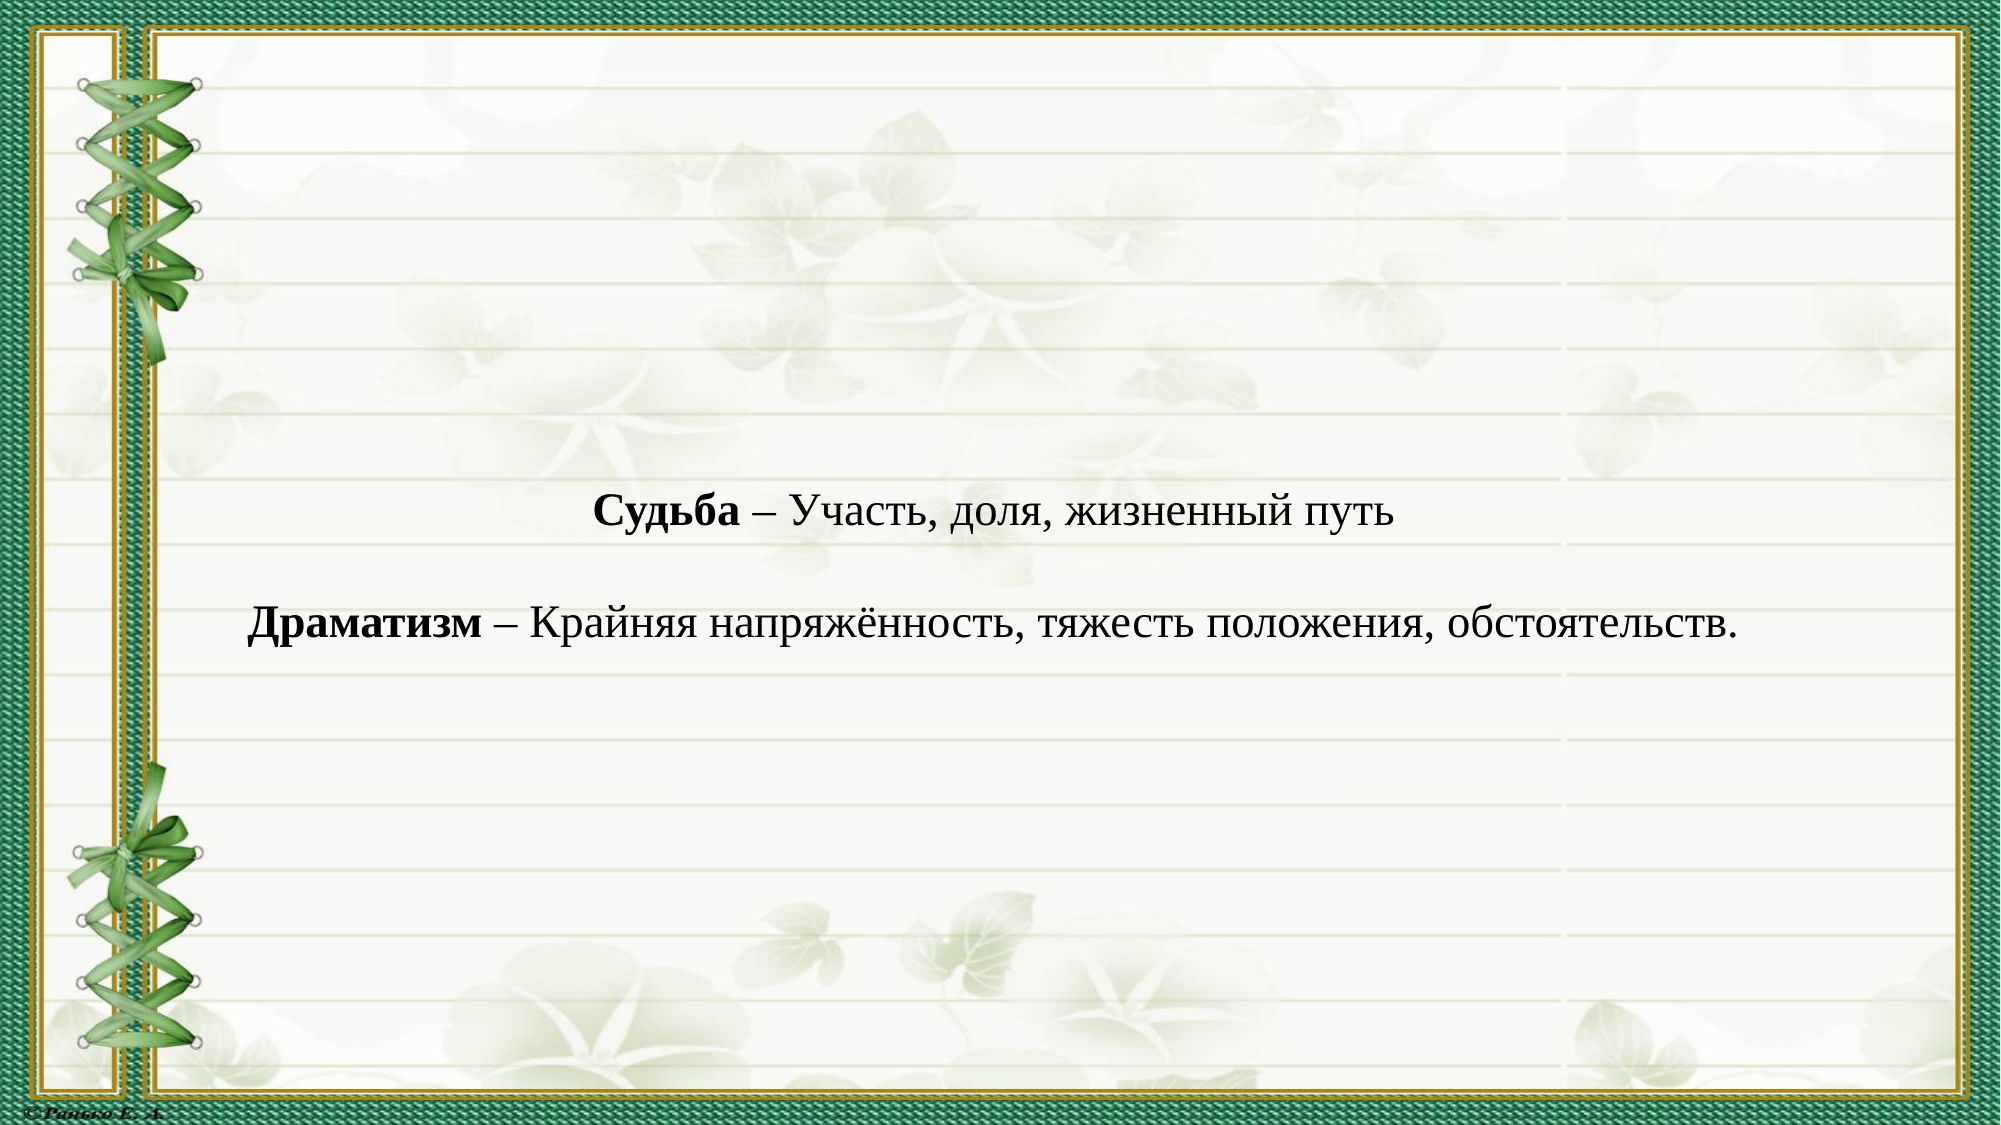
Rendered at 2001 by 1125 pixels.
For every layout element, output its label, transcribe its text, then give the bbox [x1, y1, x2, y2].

picture [0, 0, 2001, 1125]
title Судьба – Участь, доля, жизненный путь Драматизм – Крайняя напряжённость, тяжесть положения, обстоятельств. [99, 468, 1900, 657]
